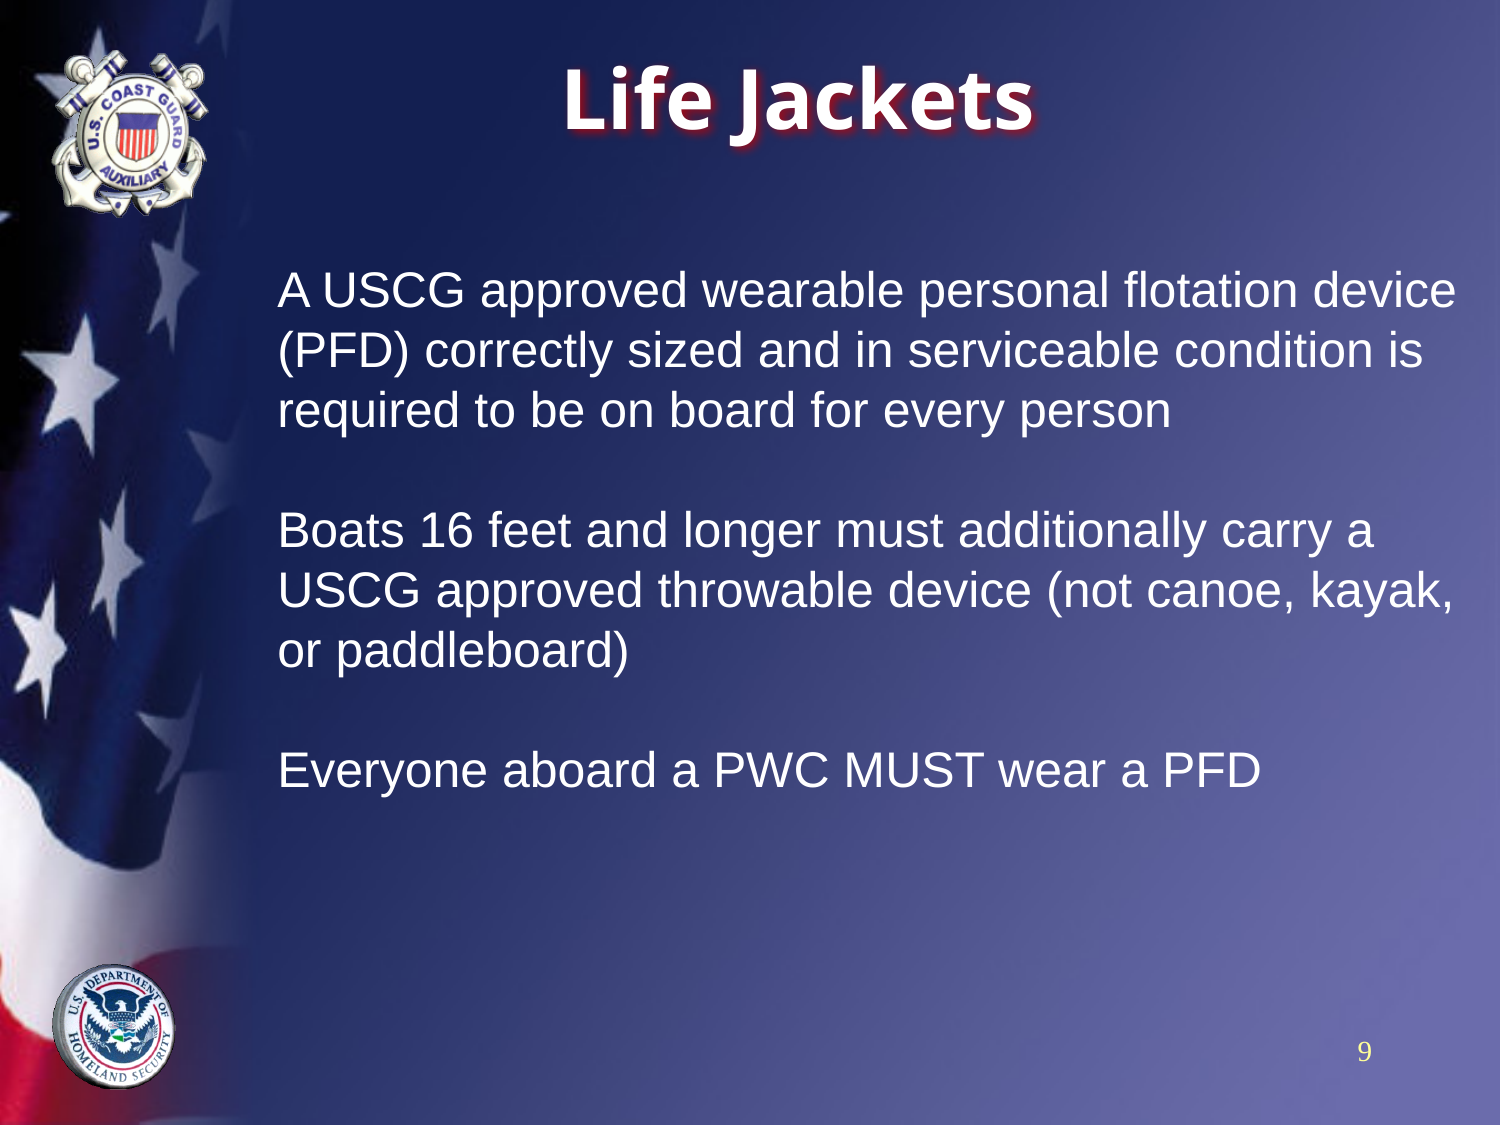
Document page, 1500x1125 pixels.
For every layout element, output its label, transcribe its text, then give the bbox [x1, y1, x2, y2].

slide_number 9 [1074, 1025, 1388, 1100]
title Life Jackets [412, 27, 1184, 165]
picture [0, 0, 1500, 1125]
text_box A USCG approved wearable personal flotation device (PFD) correctly sized and in serviceable condition is required to be on board for every person Boats 16 feet and longer must additionally carry a USCG approved throwable device (not canoe, kayak, or paddleboard) Everyone aboard a PWC MUST wear a PFD [262, 249, 1475, 925]
